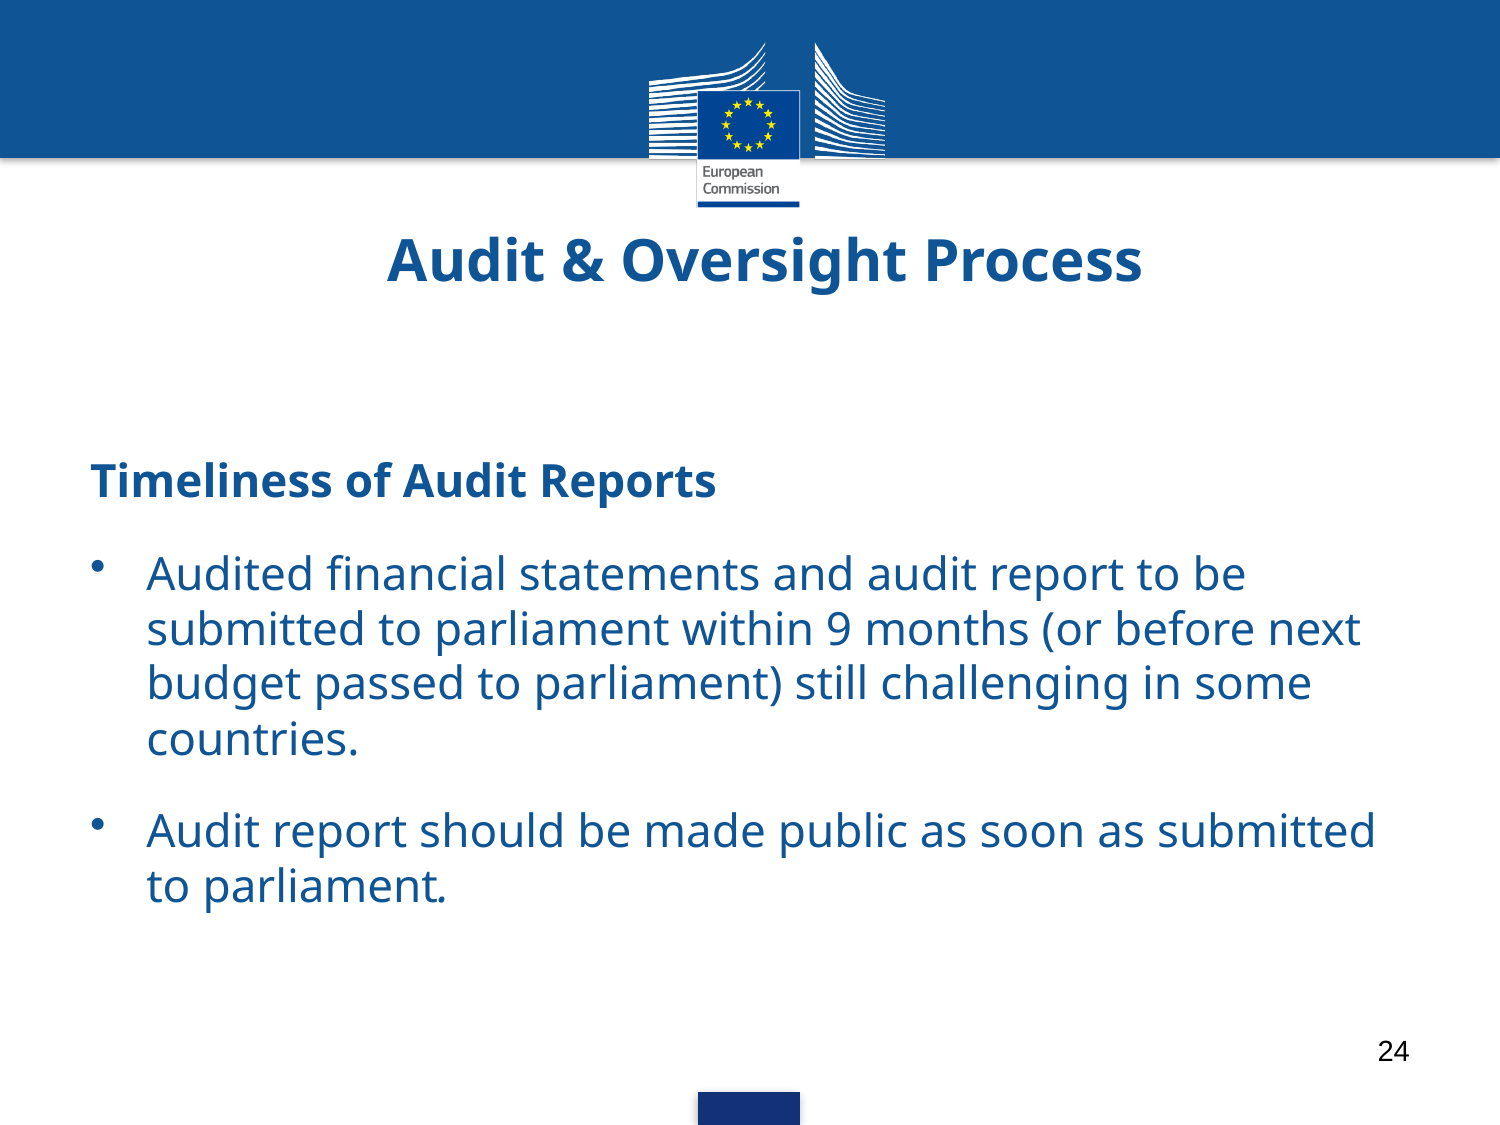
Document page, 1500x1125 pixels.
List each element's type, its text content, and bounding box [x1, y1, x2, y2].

title Audit & Oversight Process [281, 163, 1251, 352]
slide_number 24 [1074, 1024, 1426, 1103]
picture [649, 42, 885, 163]
list Timeliness of Audit Reports Audited financial statements and audit report to be submitted to parliament within 9 months (or before next budget passed to parliament) still challenging in some countries. Audit report should be made public as soon as submitted to parliament. [74, 444, 1426, 1024]
